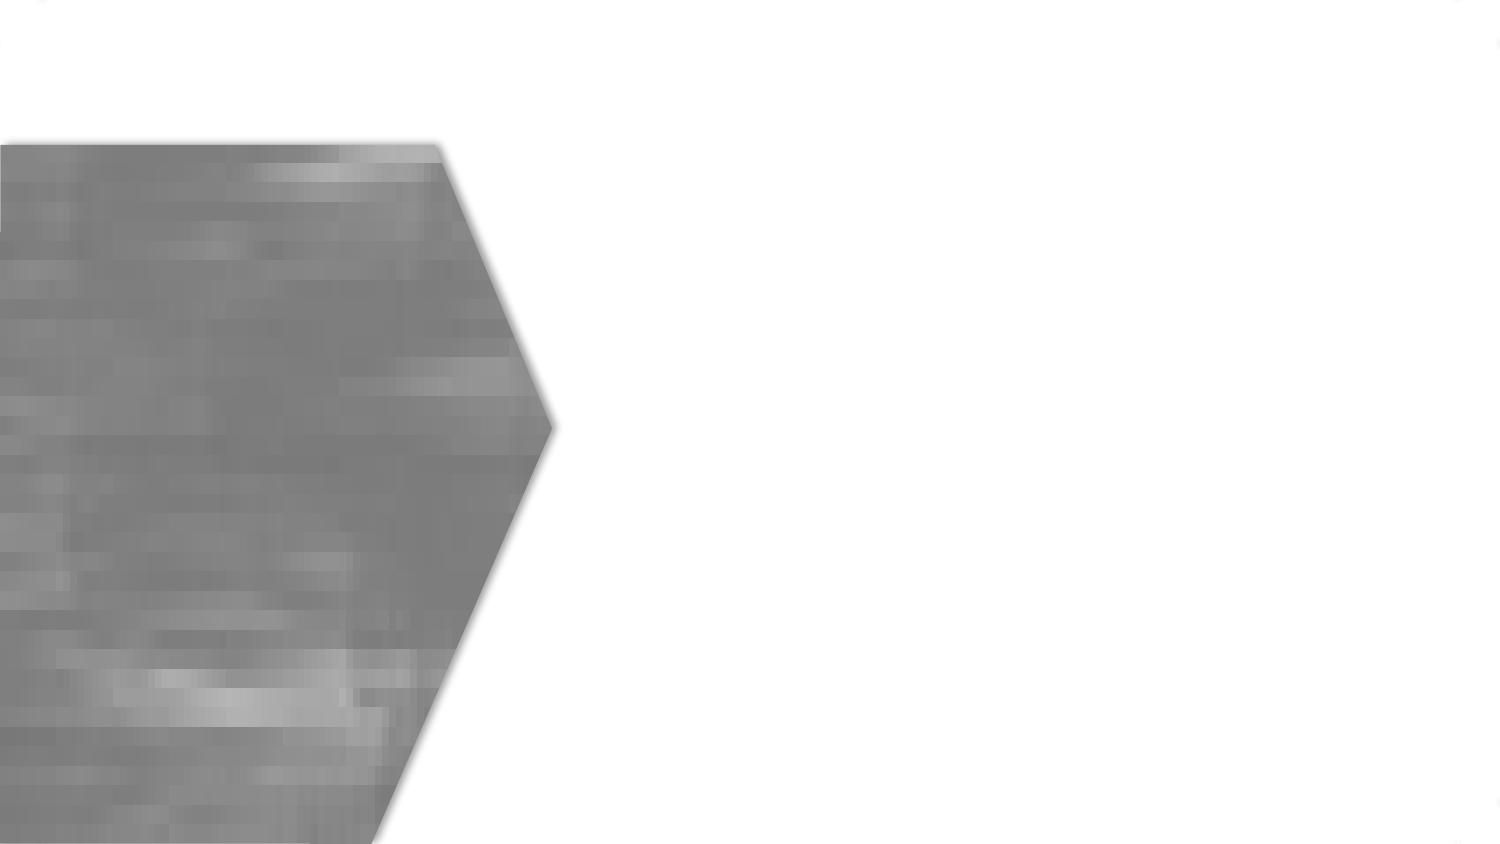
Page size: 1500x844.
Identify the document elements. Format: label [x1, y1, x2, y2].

text_box [0, 144, 553, 844]
